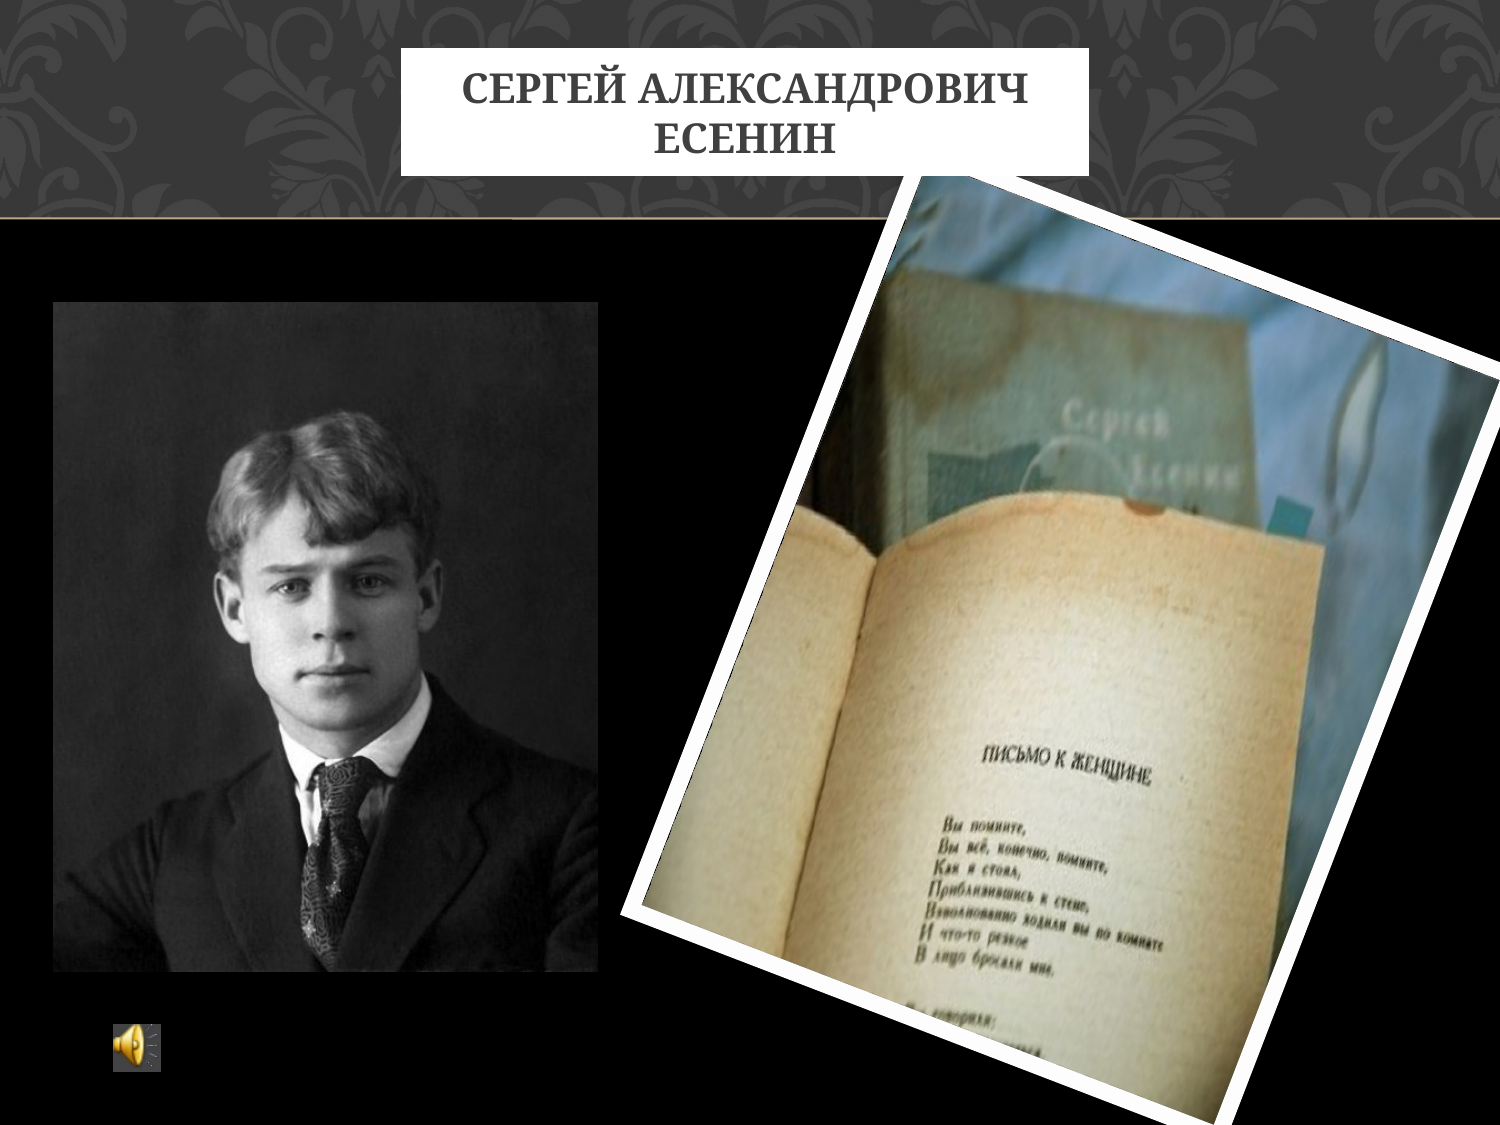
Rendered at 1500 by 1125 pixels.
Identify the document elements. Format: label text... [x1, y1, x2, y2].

picture [643, 176, 1499, 1124]
picture [111, 1022, 163, 1074]
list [52, 302, 599, 972]
title Сергей Александрович Есенин [401, 48, 1089, 176]
